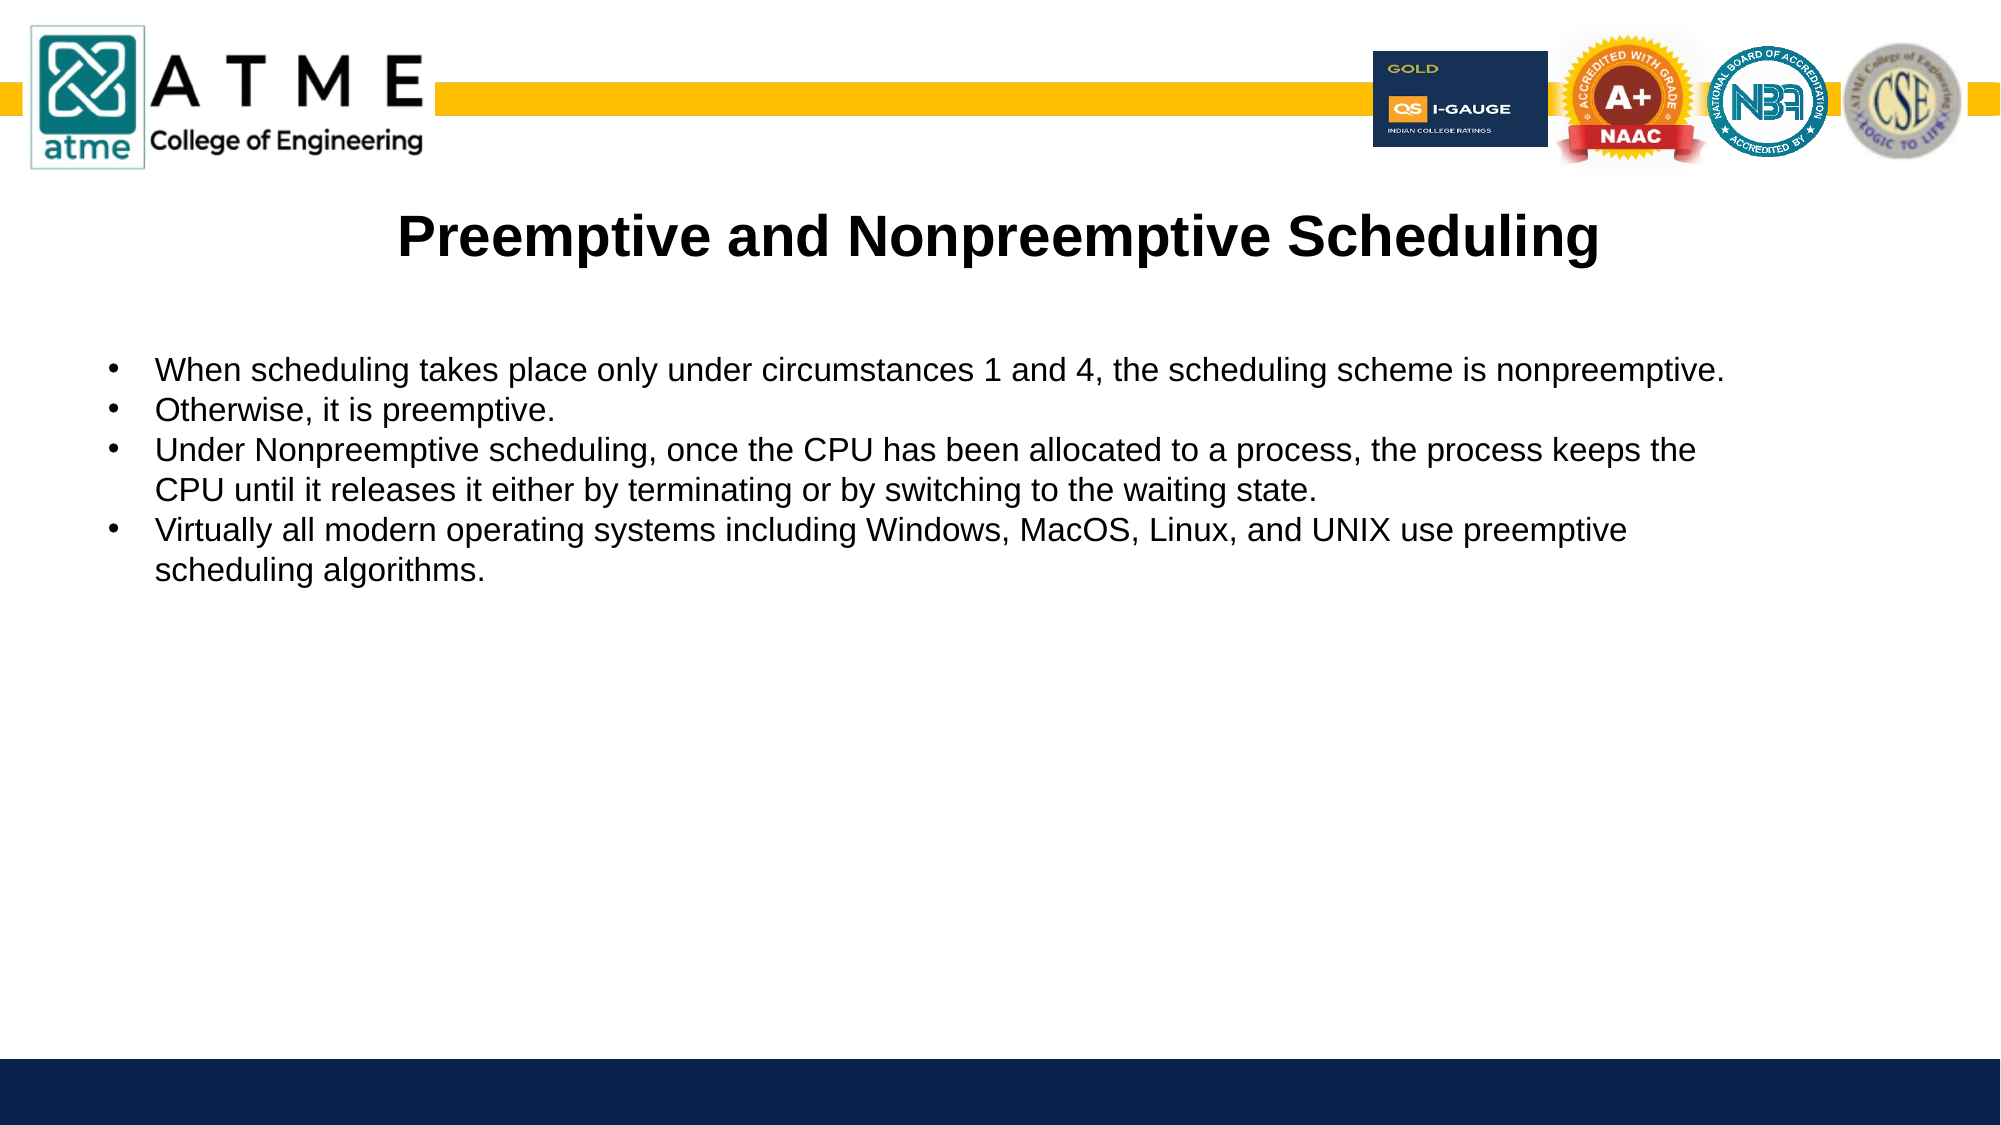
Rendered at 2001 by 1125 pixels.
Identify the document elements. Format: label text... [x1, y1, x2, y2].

picture [1373, 20, 1828, 180]
picture [1840, 26, 1968, 176]
text_box When scheduling takes place only under circumstances 1 and 4, the scheduling scheme is nonpreemptive. Otherwise, it is preemptive. Under Nonpreemptive scheduling, once the CPU has been allocated to a process, the process keeps the CPU until it releases it either by terminating or by switching to the waiting state. Virtually all modern operating systems including Windows, MacOS, Linux, and UNIX use preemptive scheduling algorithms. [93, 340, 1780, 596]
text_box Preemptive and Nonpreemptive Scheduling [382, 190, 1618, 276]
picture [0, 1059, 2001, 1125]
picture [22, 15, 435, 178]
